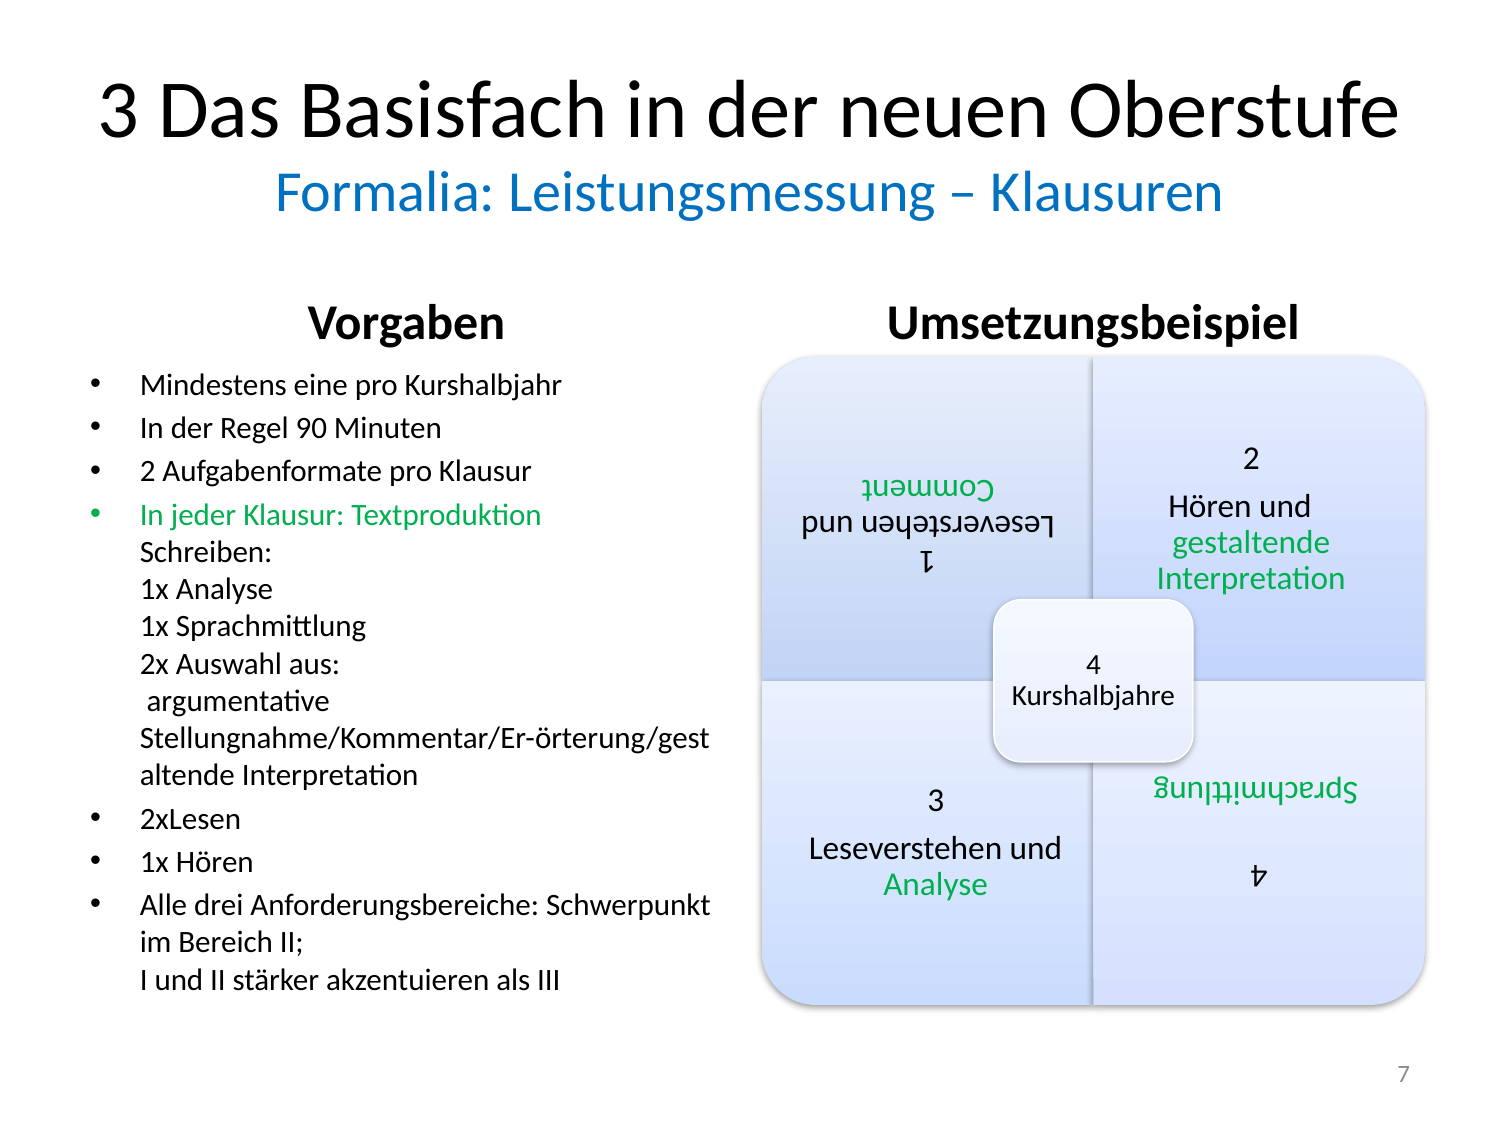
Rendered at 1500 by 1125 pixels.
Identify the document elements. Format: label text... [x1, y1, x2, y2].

list Mindestens eine pro Kurshalbjahr In der Regel 90 Minuten 2 Aufgabenformate pro Klausur In jeder Klausur: Textproduktion Schreiben: 1x Analyse 1x Sprachmittlung 2x Auswahl aus: argumentative Stellungnahme/Kommentar/Er-örterung/gestaltende Interpretation 2xLesen 1x Hören Alle drei Anforderungsbereiche: Schwerpunkt im Bereich II; I und II stärker akzentuieren als III [75, 356, 738, 1005]
list Vorgaben [75, 251, 738, 356]
list Umsetzungsbeispiel [761, 251, 1425, 356]
title 3 Das Basisfach in der neuen Oberstufe Formalia: Leistungsmessung – Klausuren [75, 45, 1425, 233]
slide_number 7 [1074, 1042, 1425, 1103]
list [761, 356, 1426, 1006]
